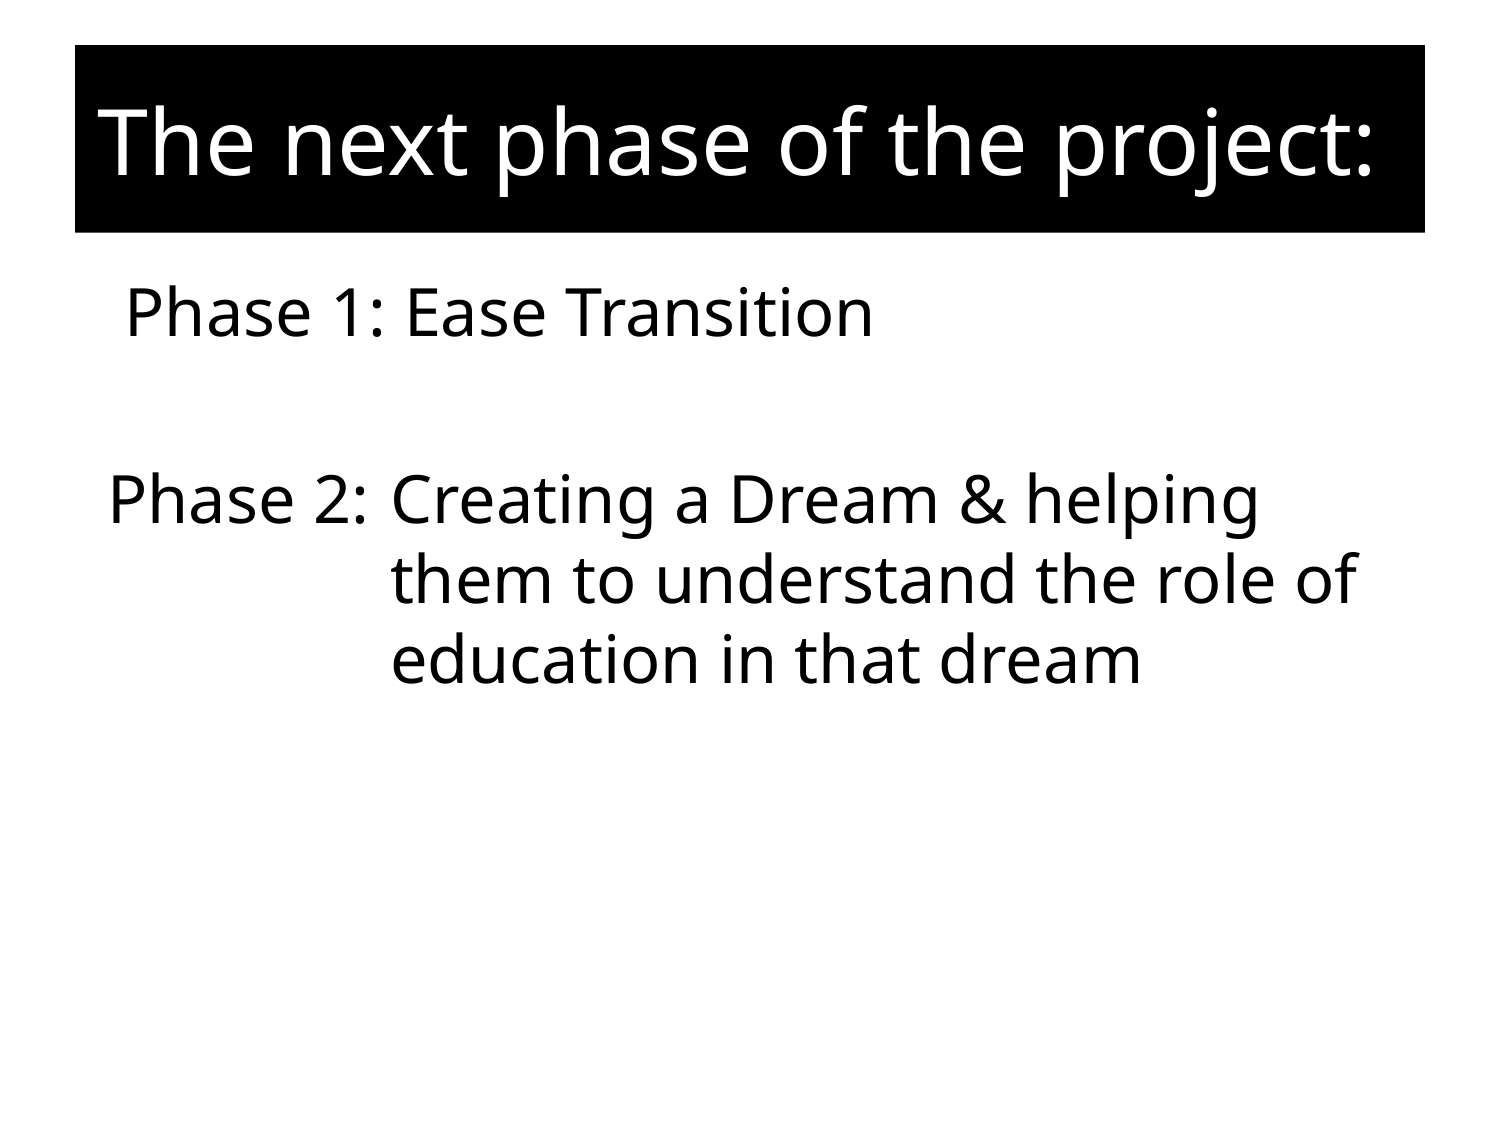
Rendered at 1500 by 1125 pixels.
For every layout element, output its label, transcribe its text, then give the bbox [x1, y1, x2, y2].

title The next phase of the project: [75, 45, 1425, 233]
list Phase 1: Ease Transition Phase 2: Creating a Dream & helping them to understand the role of education in that dream [75, 262, 1425, 1005]
